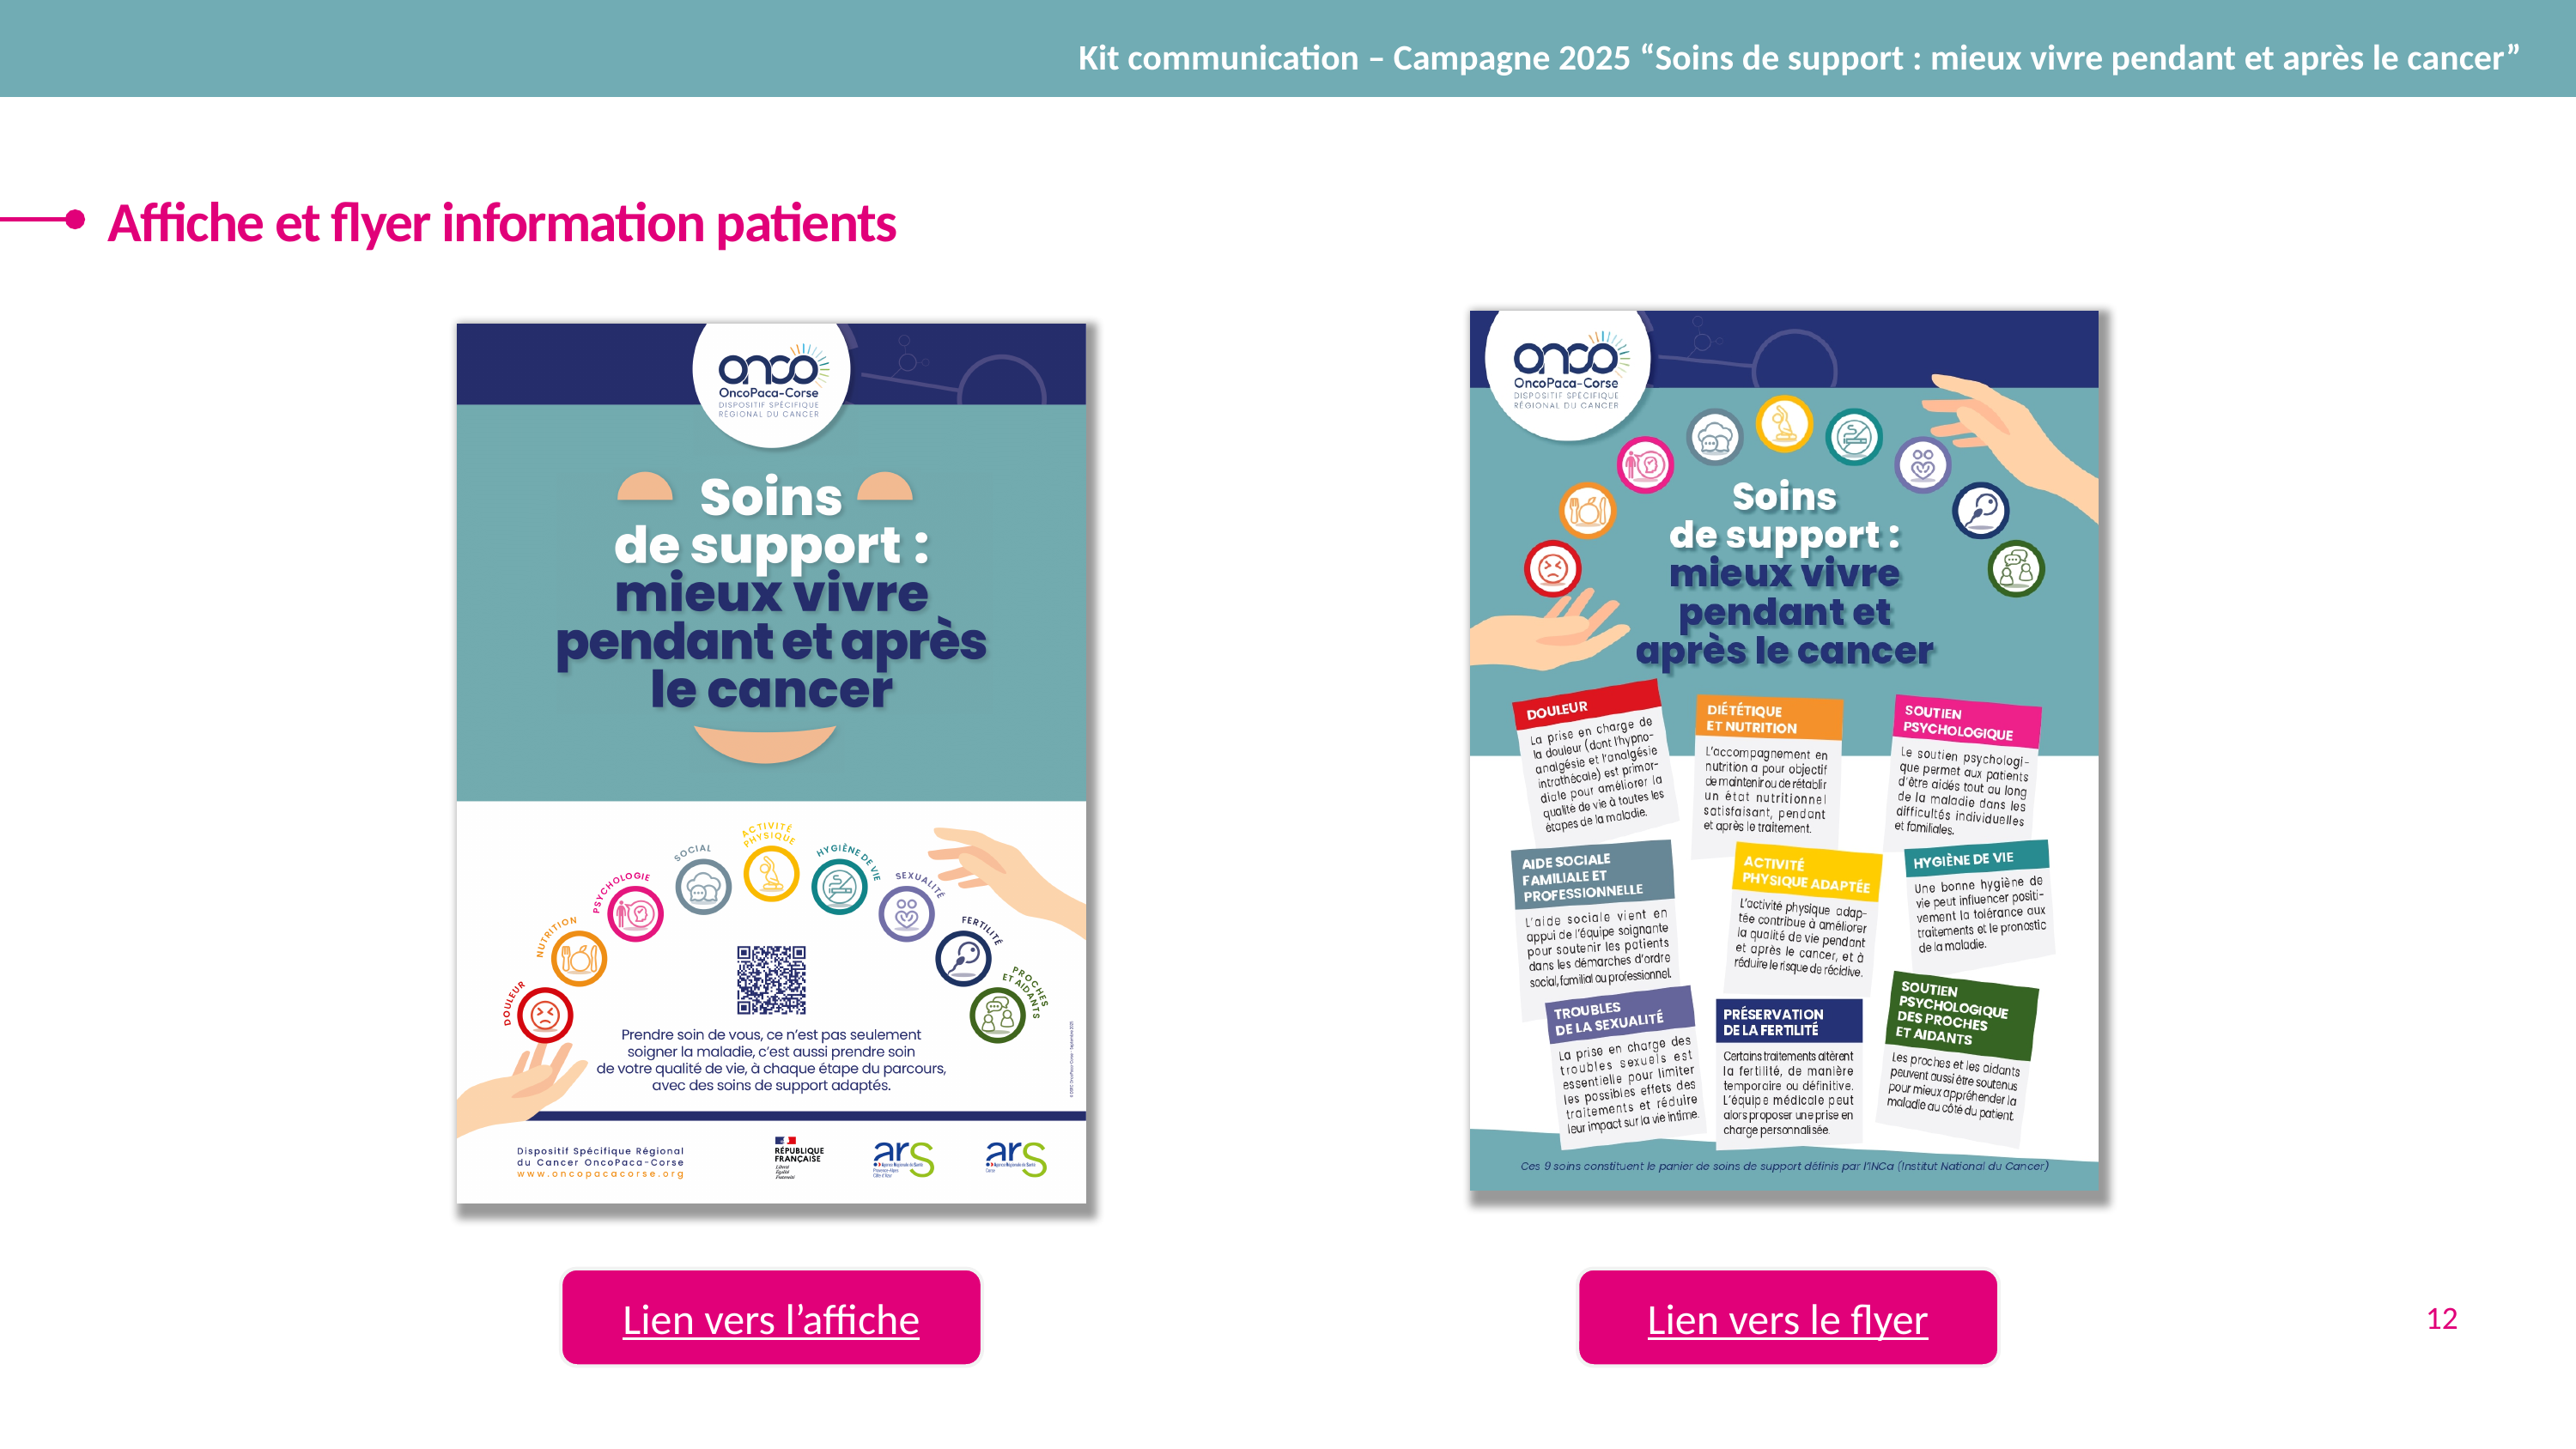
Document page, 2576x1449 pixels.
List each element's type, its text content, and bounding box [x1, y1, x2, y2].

text_box Lien vers l’affiche [558, 1266, 985, 1368]
text_box Lien vers le flyer [1576, 1266, 2002, 1368]
text_box Affiche et flyer information patients [107, 172, 1436, 253]
text_box 12 [2425, 1298, 2458, 1337]
text_box [0, 210, 84, 228]
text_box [0, 0, 2576, 97]
picture [1470, 310, 2099, 1191]
picture [457, 324, 1086, 1203]
